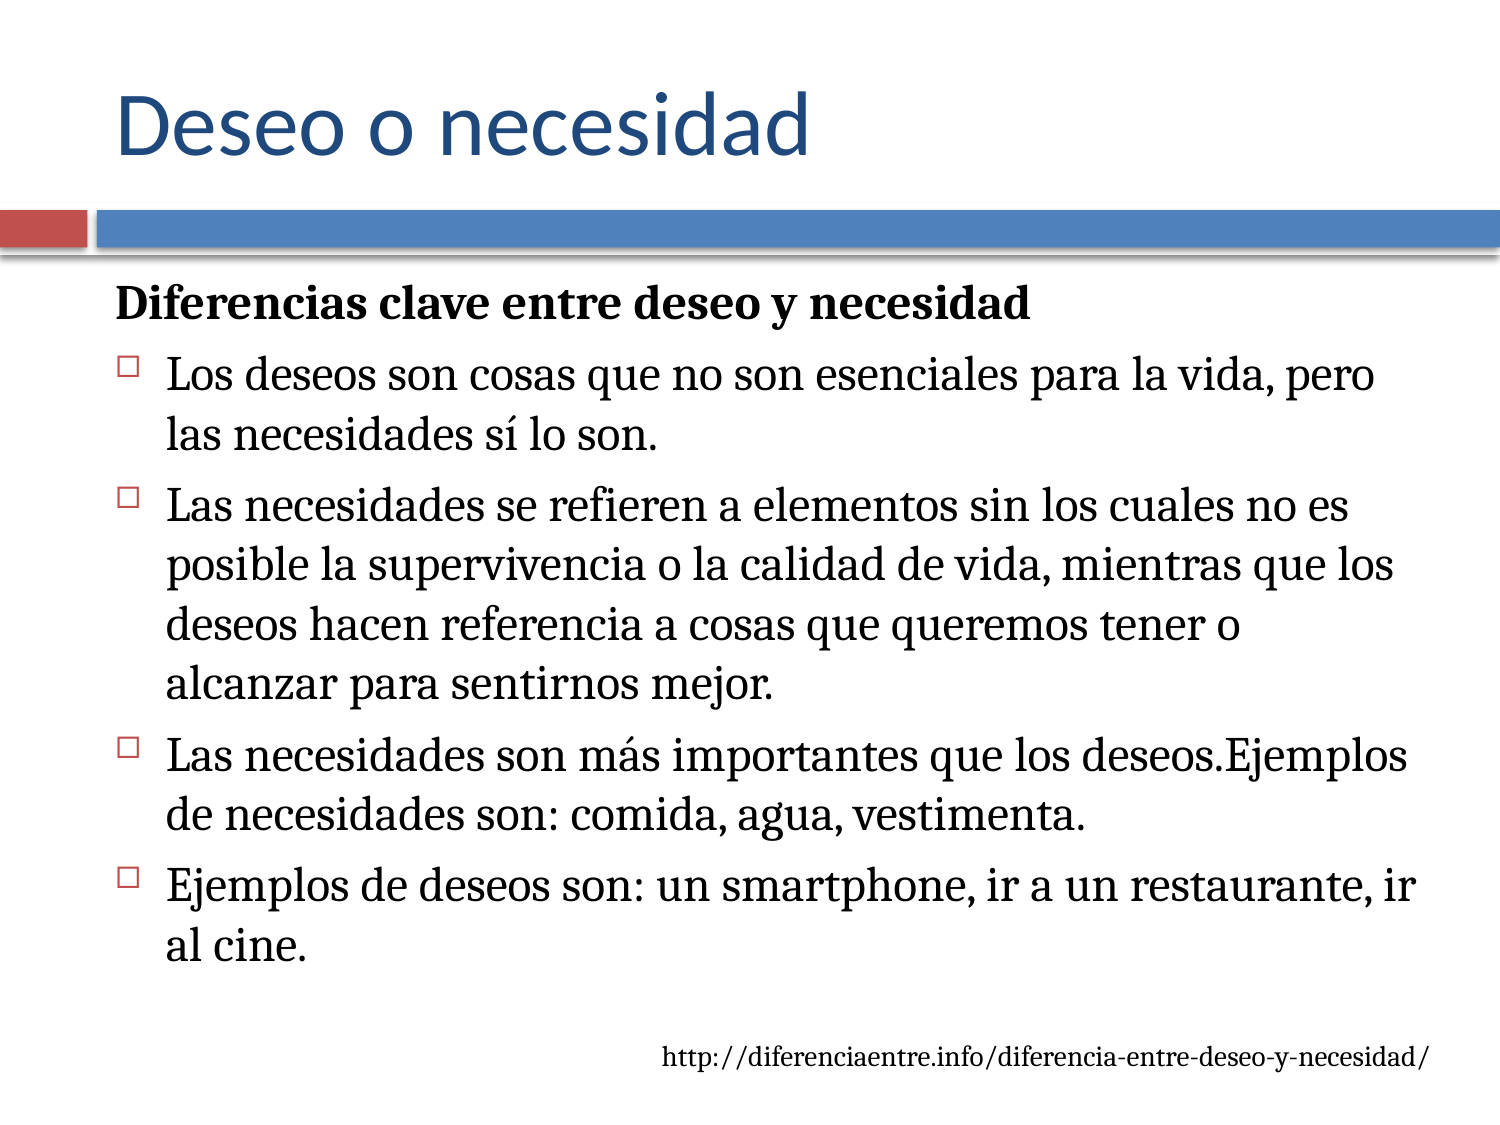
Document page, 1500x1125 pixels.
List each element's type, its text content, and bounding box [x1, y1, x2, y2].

list Diferencias clave entre deseo y necesidad Los deseos son cosas que no son esenciales para la vida, pero las necesidades sí lo son. Las necesidades se refieren a elementos sin los cuales no es posible la supervivencia o la calidad de vida, mientras que los deseos hacen referencia a cosas que queremos tener o alcanzar para sentirnos mejor. Las necesidades son más importantes que los deseos.Ejemplos de necesidades son: comida, agua, vestimenta. Ejemplos de deseos son: un smartphone, ir a un restaurante, ir al cine. [100, 262, 1438, 1000]
title Deseo o necesidad [100, 37, 1438, 200]
text_box http://diferenciaentre.info/diferencia-entre-deseo-y-necesidad/ [646, 1029, 1447, 1080]
